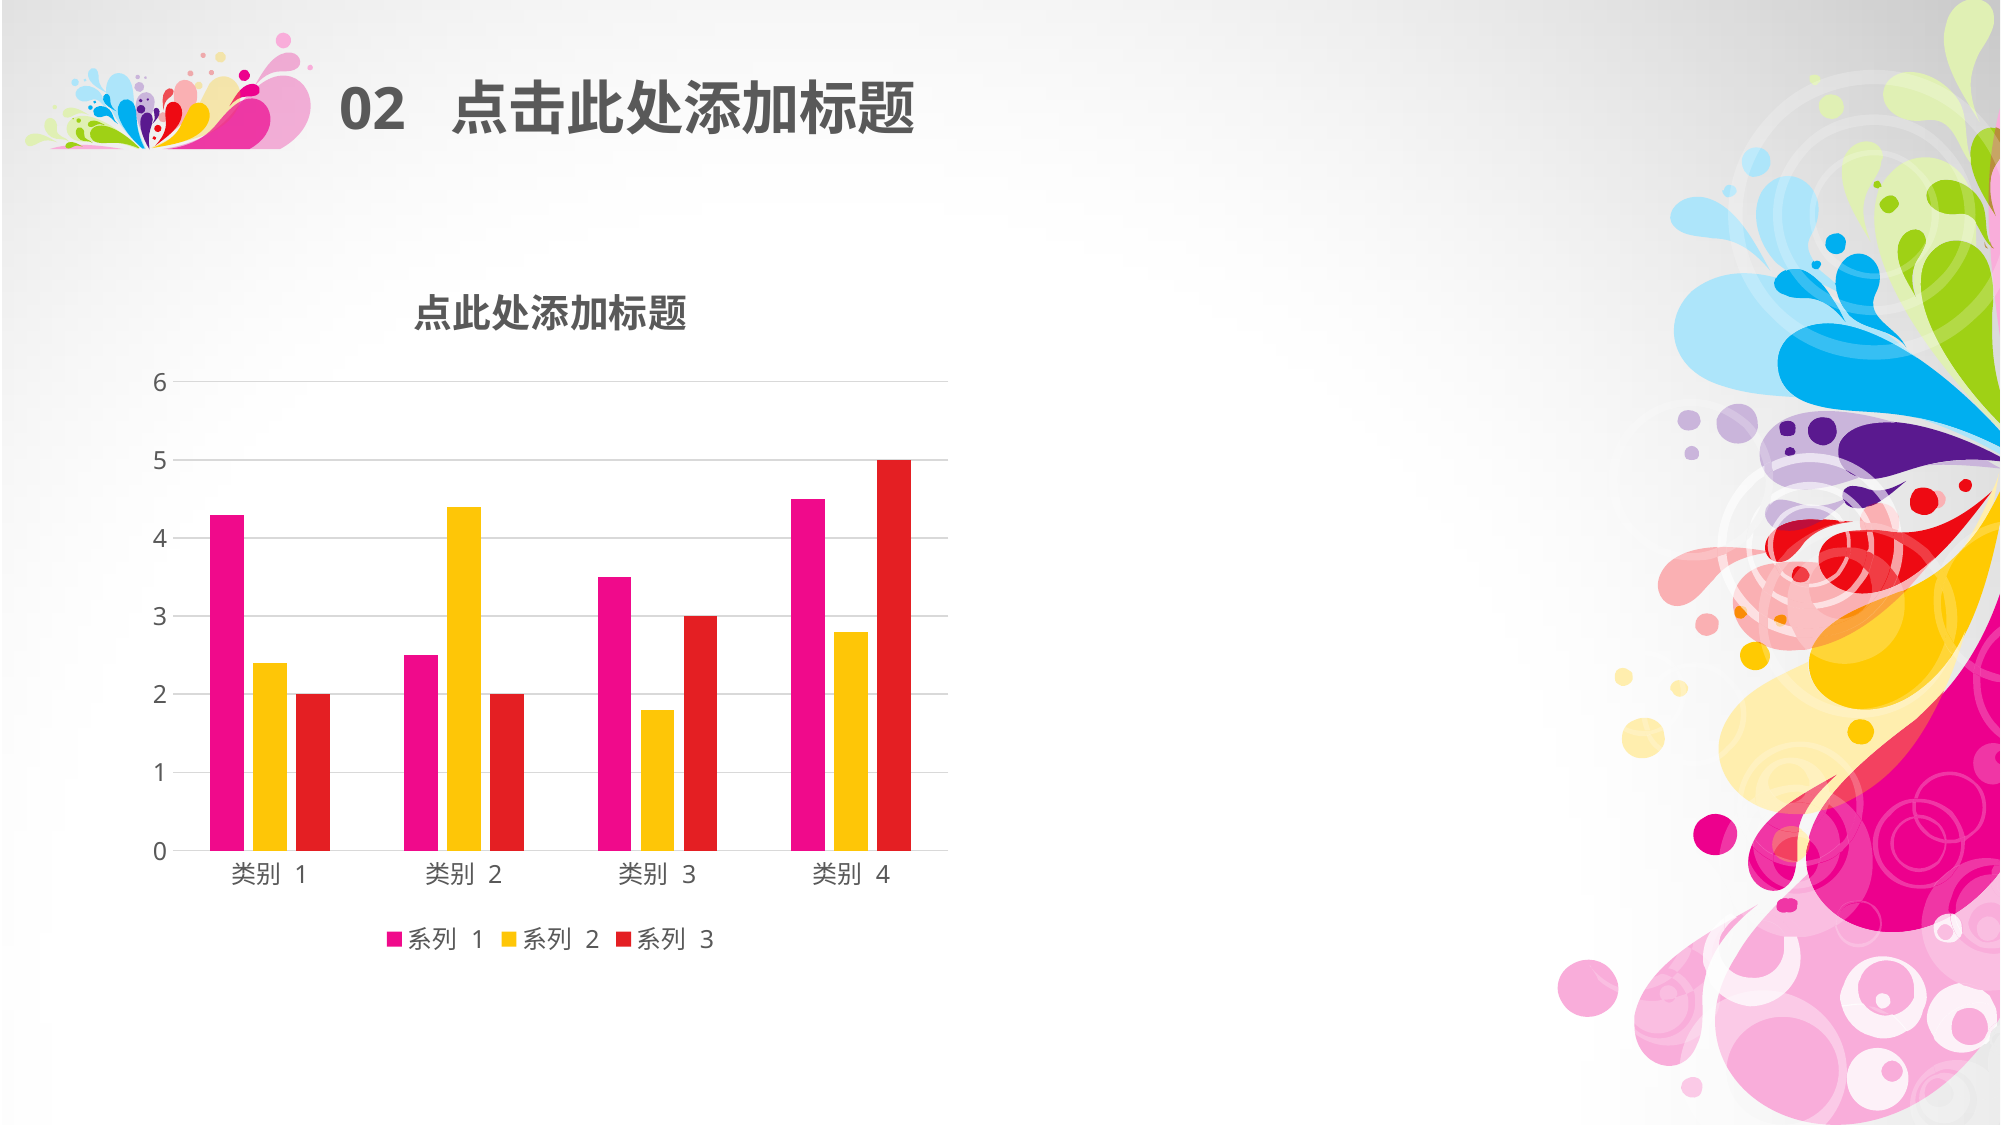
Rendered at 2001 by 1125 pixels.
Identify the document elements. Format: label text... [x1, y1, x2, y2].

text_box 02 点击此处添加标题 [331, 63, 1123, 149]
chart [136, 248, 965, 963]
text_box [22, 32, 331, 150]
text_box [1189, 358, 2000, 808]
